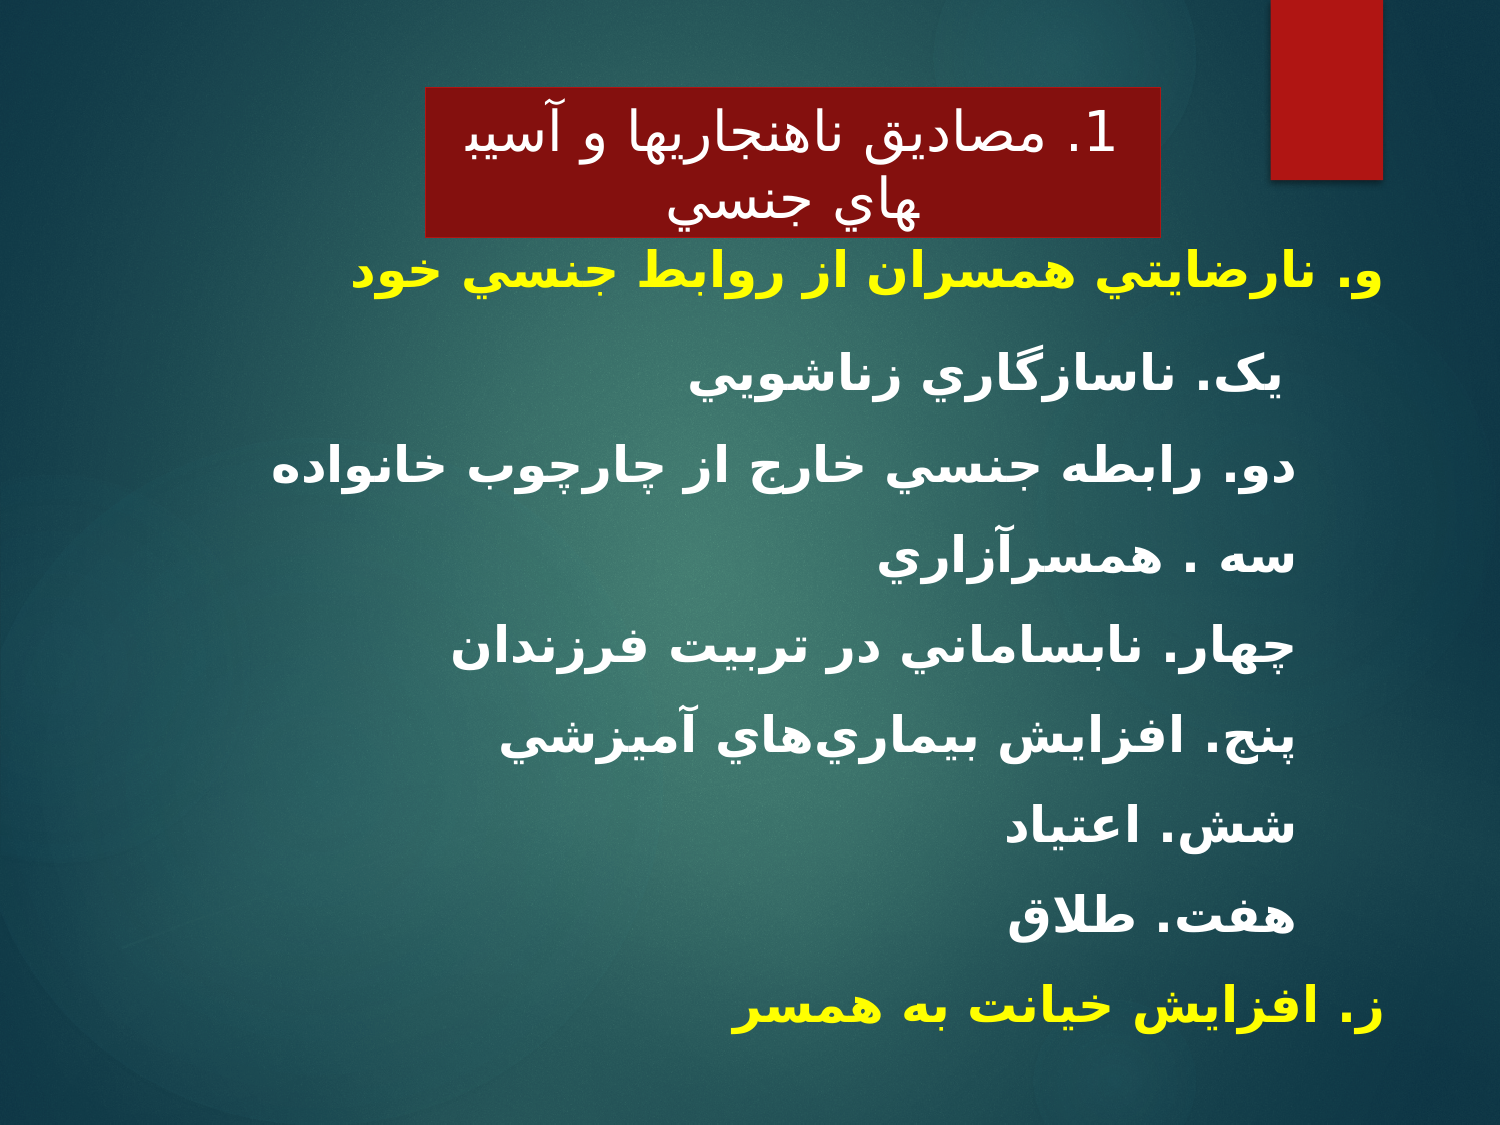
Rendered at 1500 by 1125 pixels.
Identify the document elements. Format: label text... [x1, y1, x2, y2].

text_box 1. مصاديق ناهنجاري­ها و آسيب­هاي جنسي [425, 87, 1161, 238]
text_box و. نارضايتي همسران از روابط جنسي خود يک. ناسازگاري زناشويي دو. رابطه جنسي خارج از چارچوب خانواده سه . همسرآزاري چهار. نابساماني در تربيت فرزندان پنج. افزايش بيماري‌هاي آميزشي شش. اعتياد هفت. طلاق ز. افزايش خيانت به همسر [62, 200, 1400, 1040]
